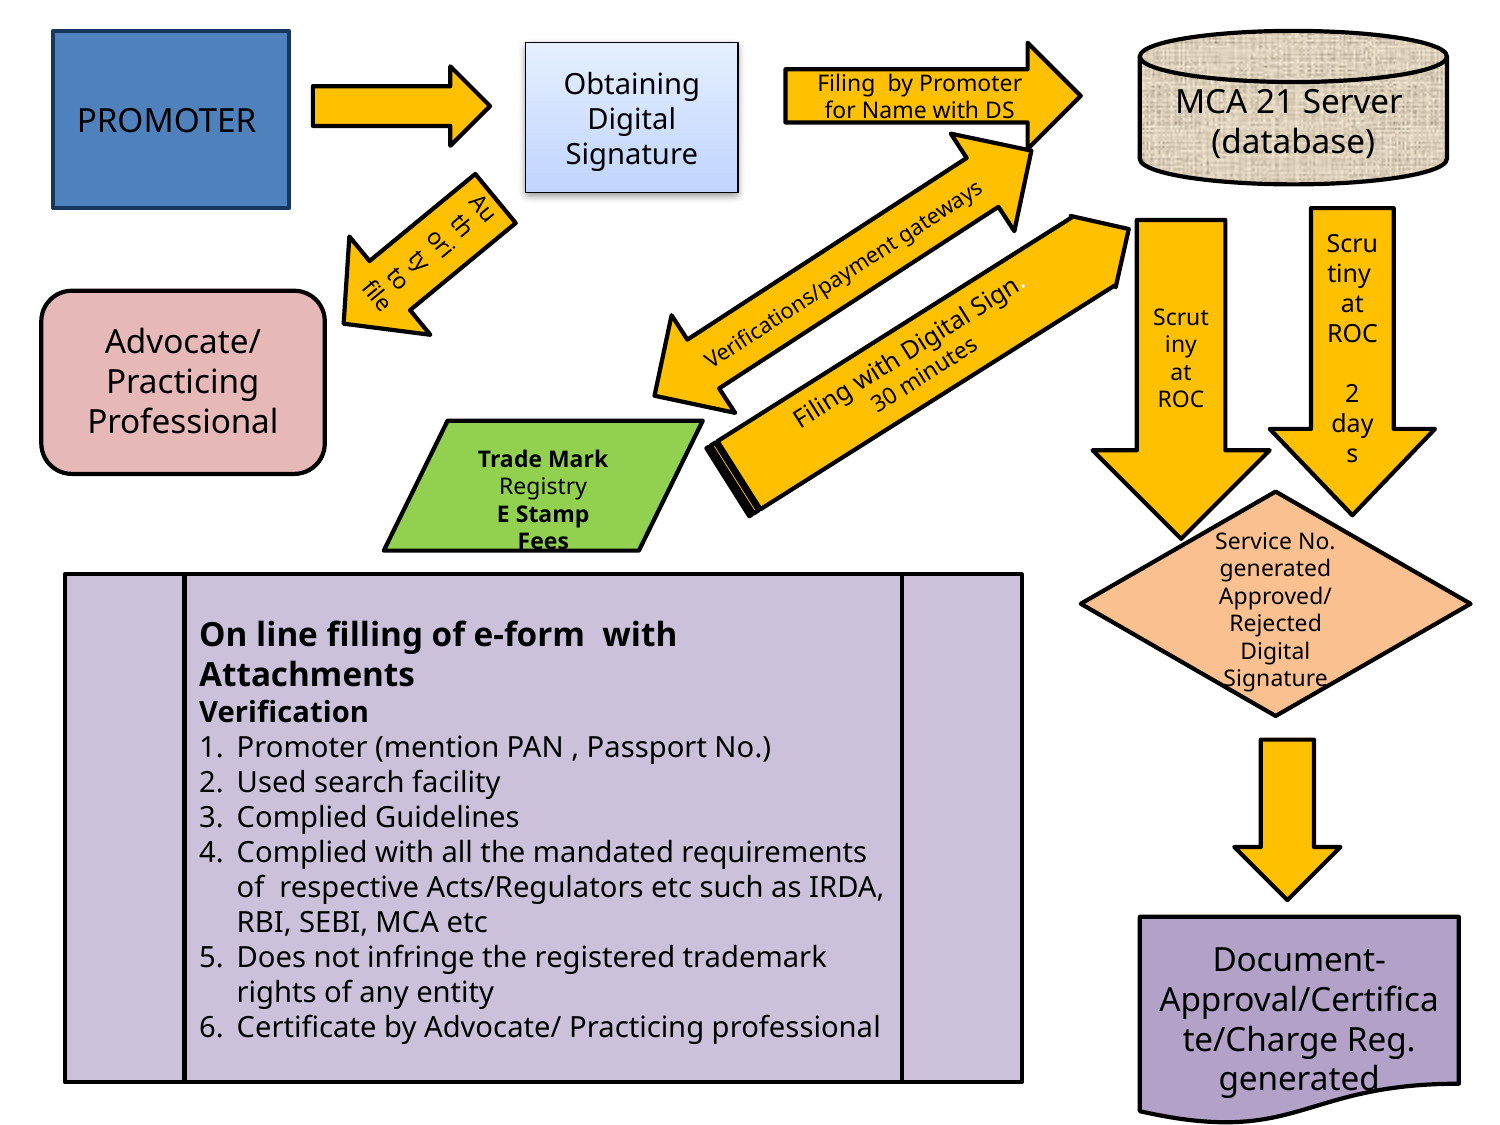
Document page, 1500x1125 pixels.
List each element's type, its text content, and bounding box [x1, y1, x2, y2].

text_box Filing with Digital Sign. 30 minutes [704, 213, 1131, 519]
text_box Document- Approval/Certificate/Charge Reg. generated [1137, 1103, 1334, 1125]
text_box [310, 64, 493, 148]
text_box Authority to file [341, 171, 518, 337]
text_box Trade Mark Registry E Stamp Fees [381, 418, 705, 553]
text_box Advocate/ Practicing Professional [39, 288, 327, 477]
text_box Document- Approval/Certificate/Charge Reg. generated [1137, 914, 1461, 1087]
text_box PROMOTER [51, 29, 291, 210]
text_box Service No. generated Approved/Rejected Digital Signature [1078, 489, 1473, 718]
slide_number 17 [1074, 1042, 1425, 1103]
text_box On line filling of e-form with Attachments Verification Promoter (mention PAN , Passport No.) Used search facility Complied Guidelines Complied with all the mandated requirements of respective Acts/Regulators etc such as IRDA, RBI, SEBI, MCA etc Does not infringe the registered trademark rights of any entity Certificate by Advocate/ Practicing professional [63, 572, 1024, 1084]
text_box Filing by Promoter for Name with DS [783, 40, 1083, 151]
text_box [1232, 737, 1343, 903]
text_box Scrutiny at ROC [1090, 217, 1272, 541]
text_box Verifications/payment gateways [652, 131, 1034, 415]
text_box Obtaining Digital Signature [525, 42, 739, 193]
text_box Scrutiny at ROC 2 days [1267, 206, 1437, 518]
text_box MCA 21 Server (database) [1137, 28, 1450, 187]
